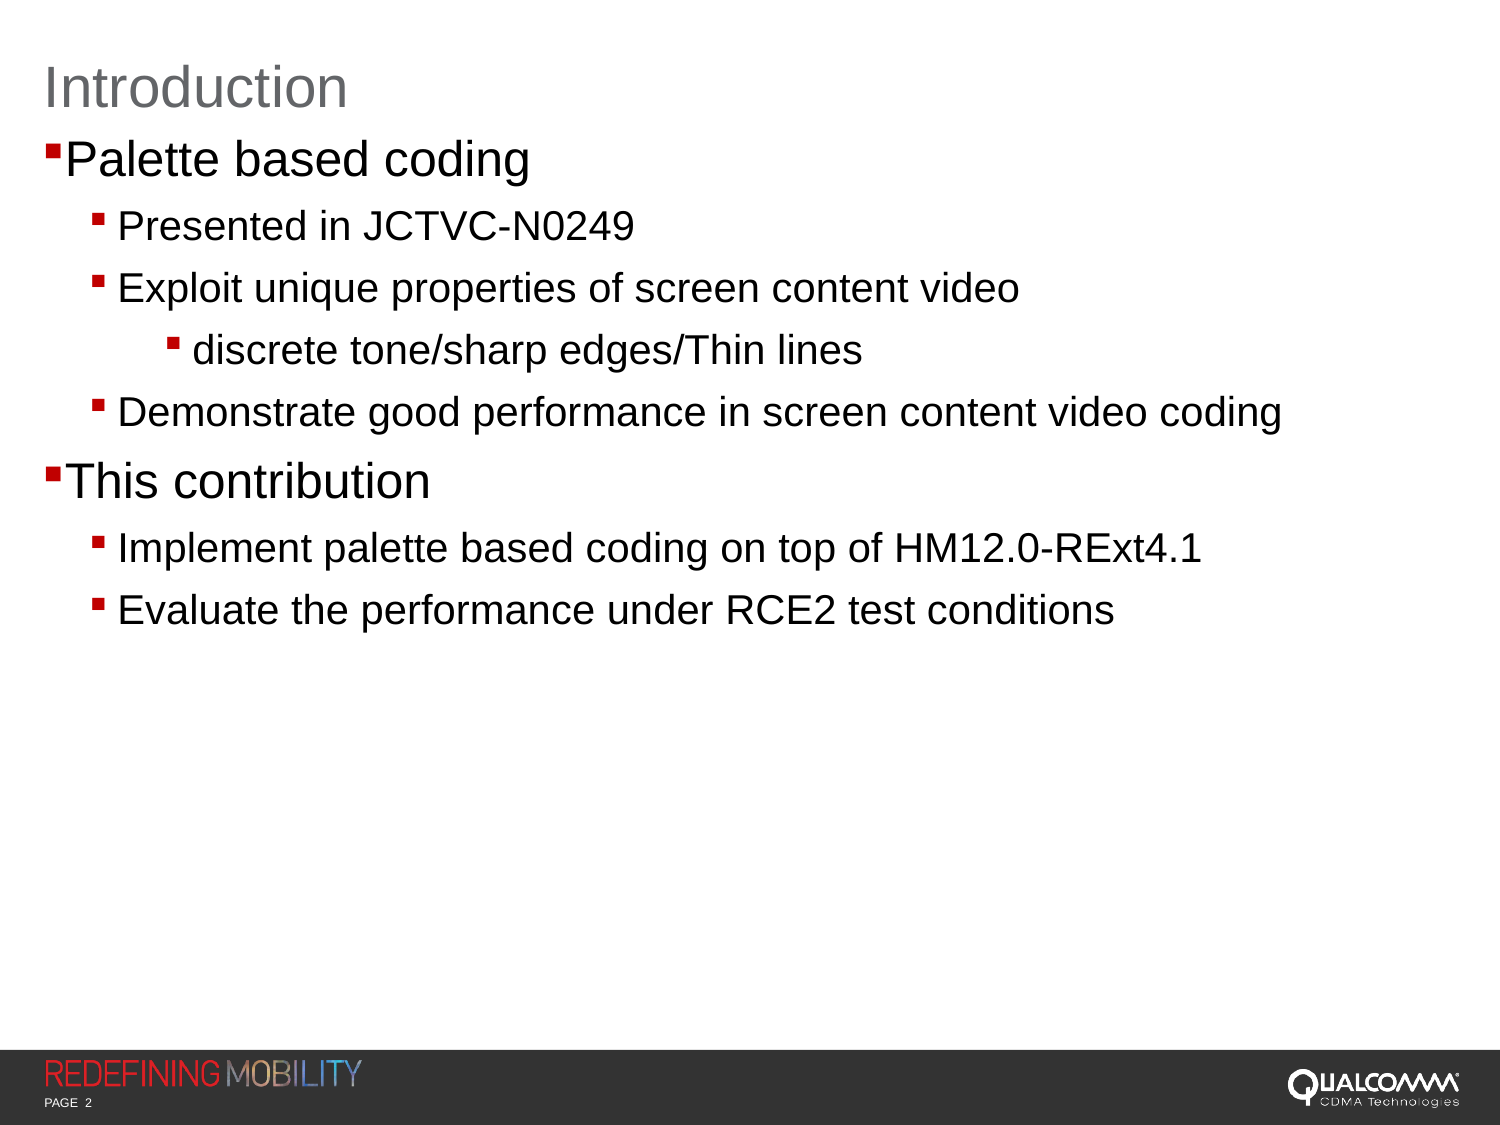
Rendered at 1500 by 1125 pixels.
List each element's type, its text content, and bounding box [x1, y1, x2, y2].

picture [1278, 1058, 1478, 1114]
text_box Palette based coding Presented in JCTVC-N0249 Exploit unique properties of screen content video discrete tone/sharp edges/Thin lines Demonstrate good performance in screen content video coding This contribution Implement palette based coding on top of HM12.0-RExt4.1 Evaluate the performance under RCE2 test conditions [26, 123, 1456, 1021]
picture [30, 1048, 372, 1099]
title Introduction [28, 44, 1462, 138]
